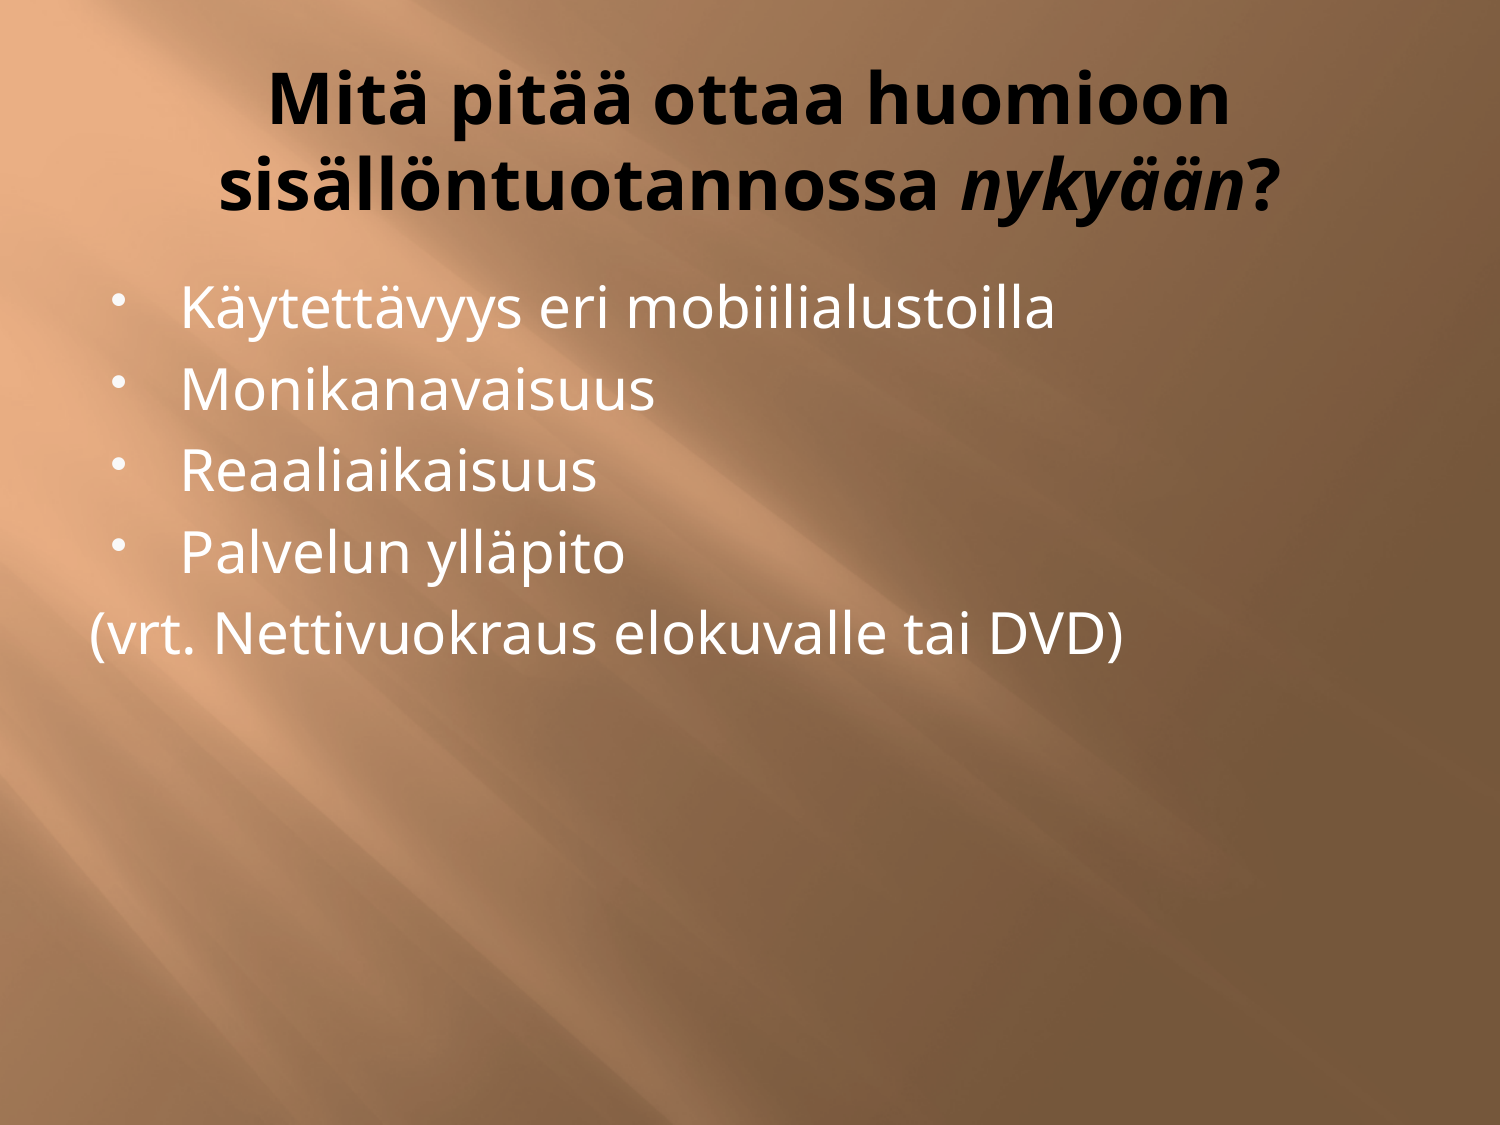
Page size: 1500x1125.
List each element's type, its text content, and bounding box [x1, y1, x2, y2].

list Käytettävyys eri mobiilialustoilla Monikanavaisuus Reaaliaikaisuus Palvelun ylläpito (vrt. Nettivuokraus elokuvalle tai DVD) [75, 262, 1425, 1035]
title Mitä pitää ottaa huomioon sisällöntuotannossa nykyään? [75, 45, 1425, 233]
